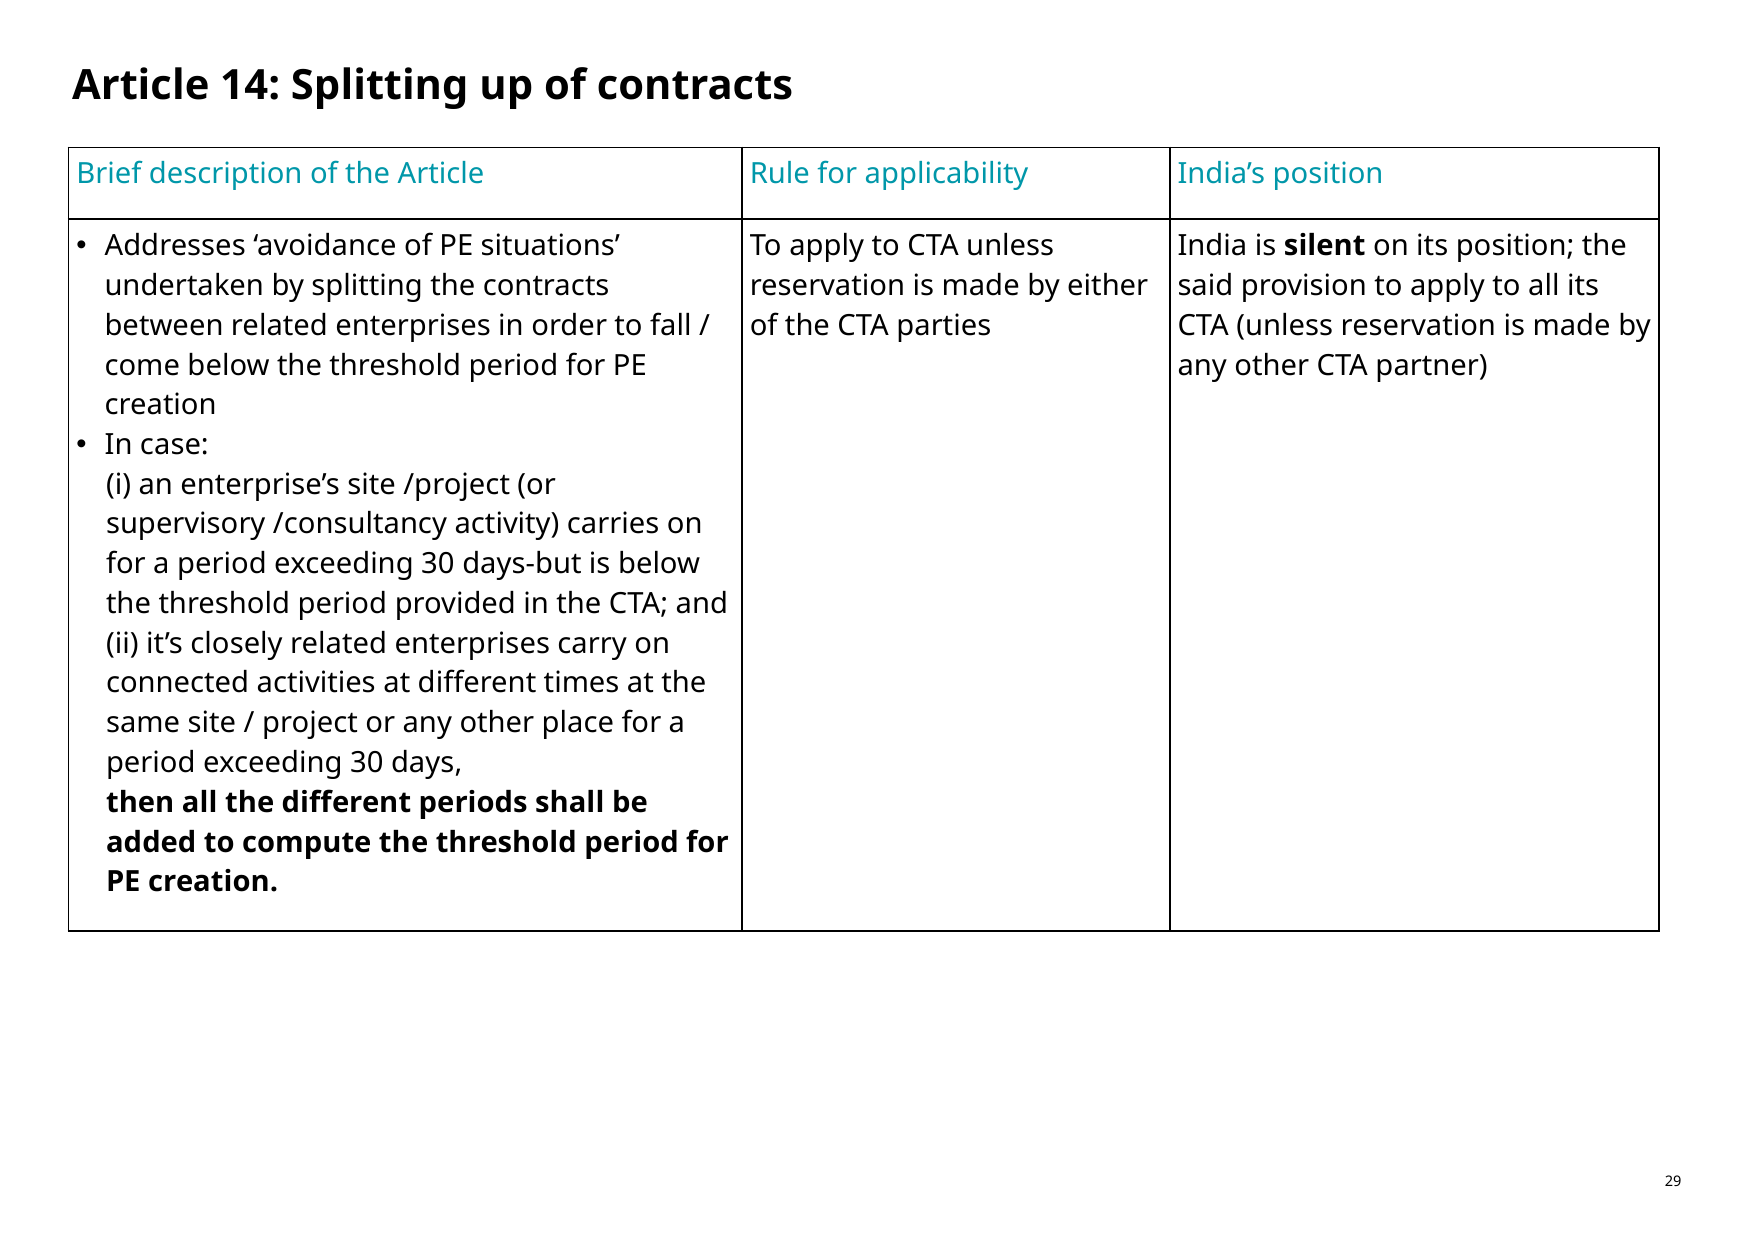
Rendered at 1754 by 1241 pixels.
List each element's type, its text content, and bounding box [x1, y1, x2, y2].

title Article 14: Splitting up of contracts [72, 57, 1678, 118]
table_cell To apply to CTA unless reservation is made by either of the CTA parties [743, 220, 1169, 930]
table_header Rule for applicability [743, 148, 1169, 218]
table_header India’s position [1171, 148, 1658, 218]
table_header Brief description of the Article [69, 148, 741, 218]
table_cell India is silent on its position; the said provision to apply to all its CTA (unless reservation is made by any other CTA partner) [1171, 220, 1658, 930]
table_cell Addresses ‘avoidance of PE situations’ undertaken by splitting the contracts between related enterprises in order to fall / come below the threshold period for PE creation In case: (i) an enterprise’s site /project (or supervisory /consultancy activity) carries on for a period exceeding 30 days-but is below the threshold period provided in the CTA; and (ii) it’s closely related enterprises carry on connected activities at different times at the same site / project or any other place for a period exceeding 30 days, then all the different periods shall be added to compute the threshold period for PE creation. [69, 220, 741, 930]
